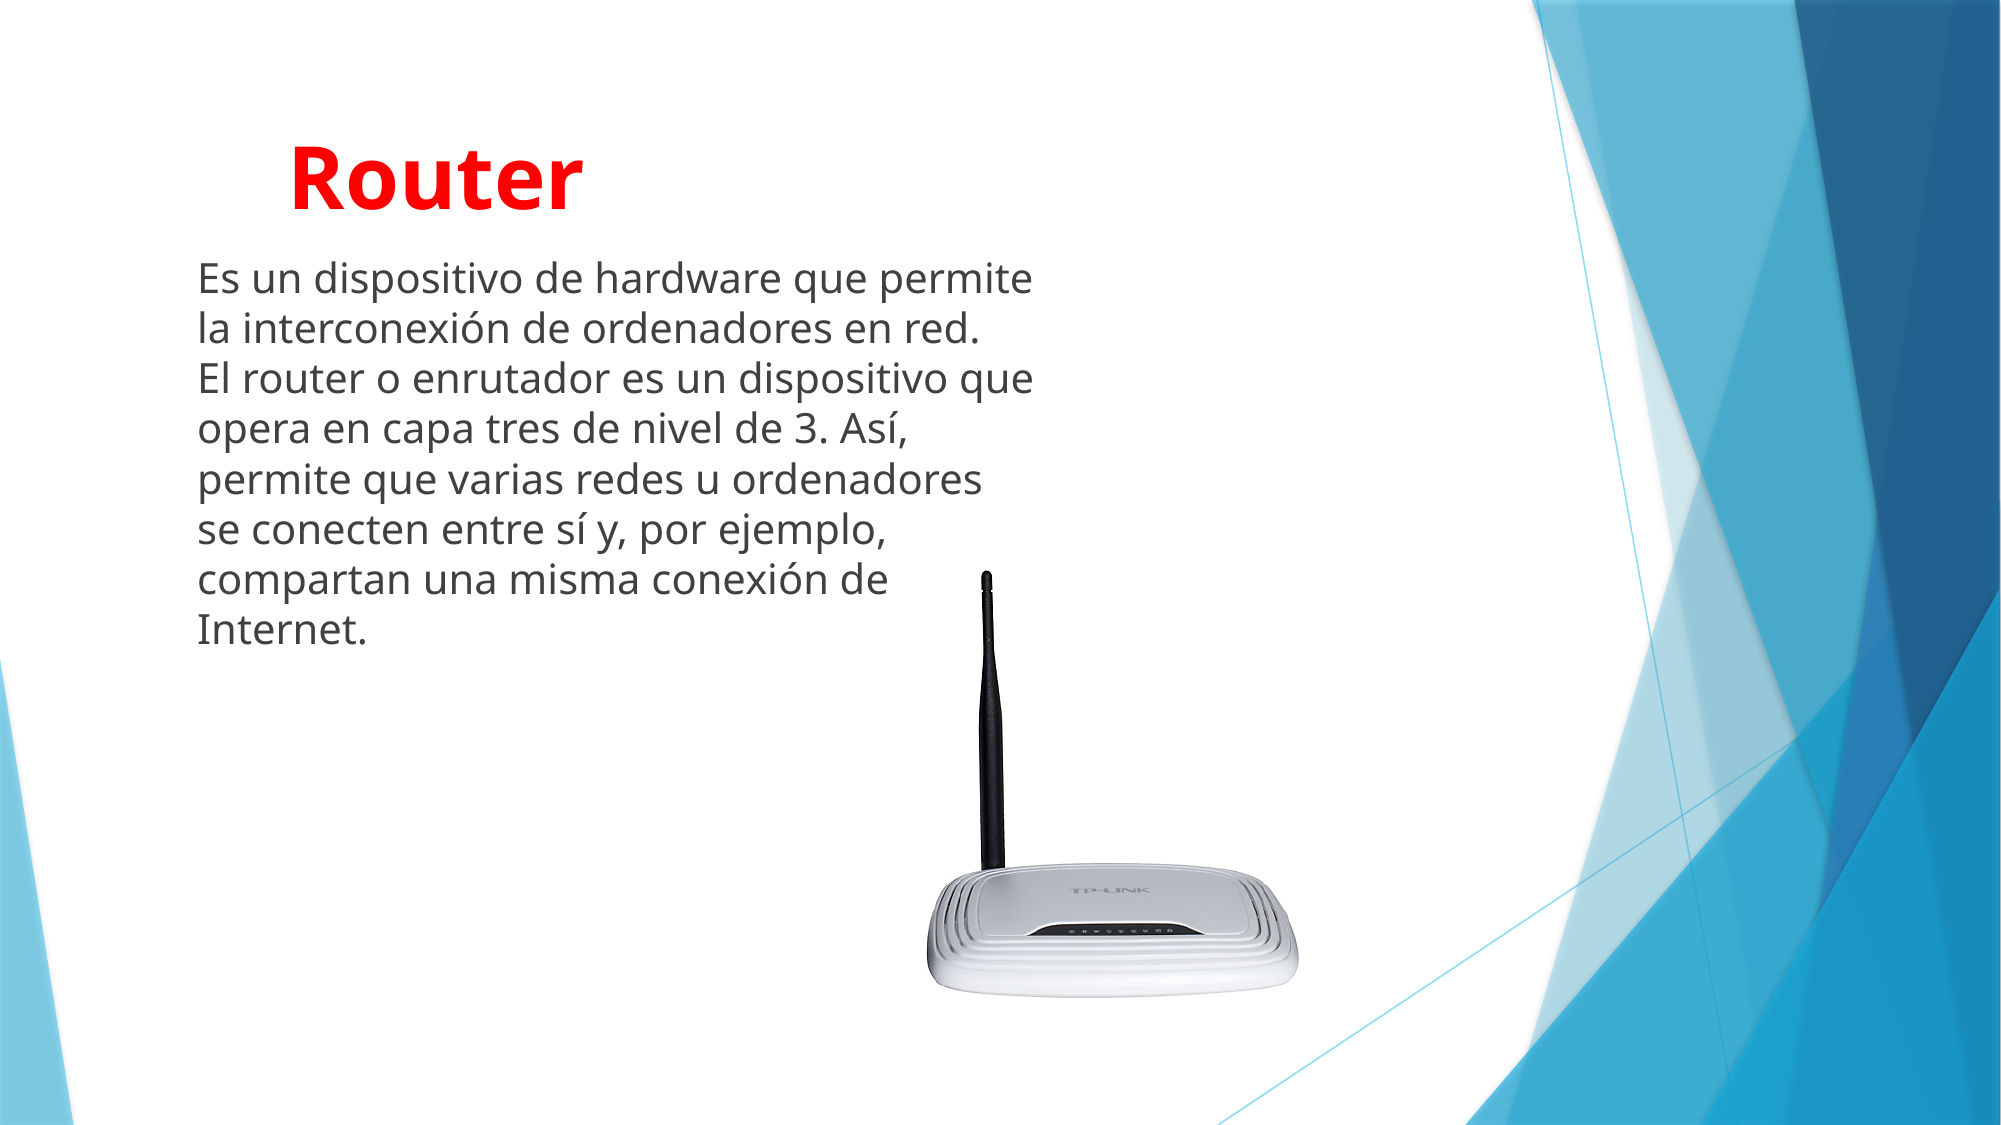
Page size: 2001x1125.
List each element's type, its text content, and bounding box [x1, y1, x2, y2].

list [884, 556, 1339, 1011]
list Es un dispositivo de hardware que permite la interconexión de ordenadores en red. El router o enrutador es un dispositivo que opera en capa tres de nivel de 3. Así, permite que varias redes u ordenadores se conecten entre sí y, por ejemplo, compartan una misma conexión de Internet. [182, 244, 1053, 870]
title Router [272, 113, 1135, 275]
